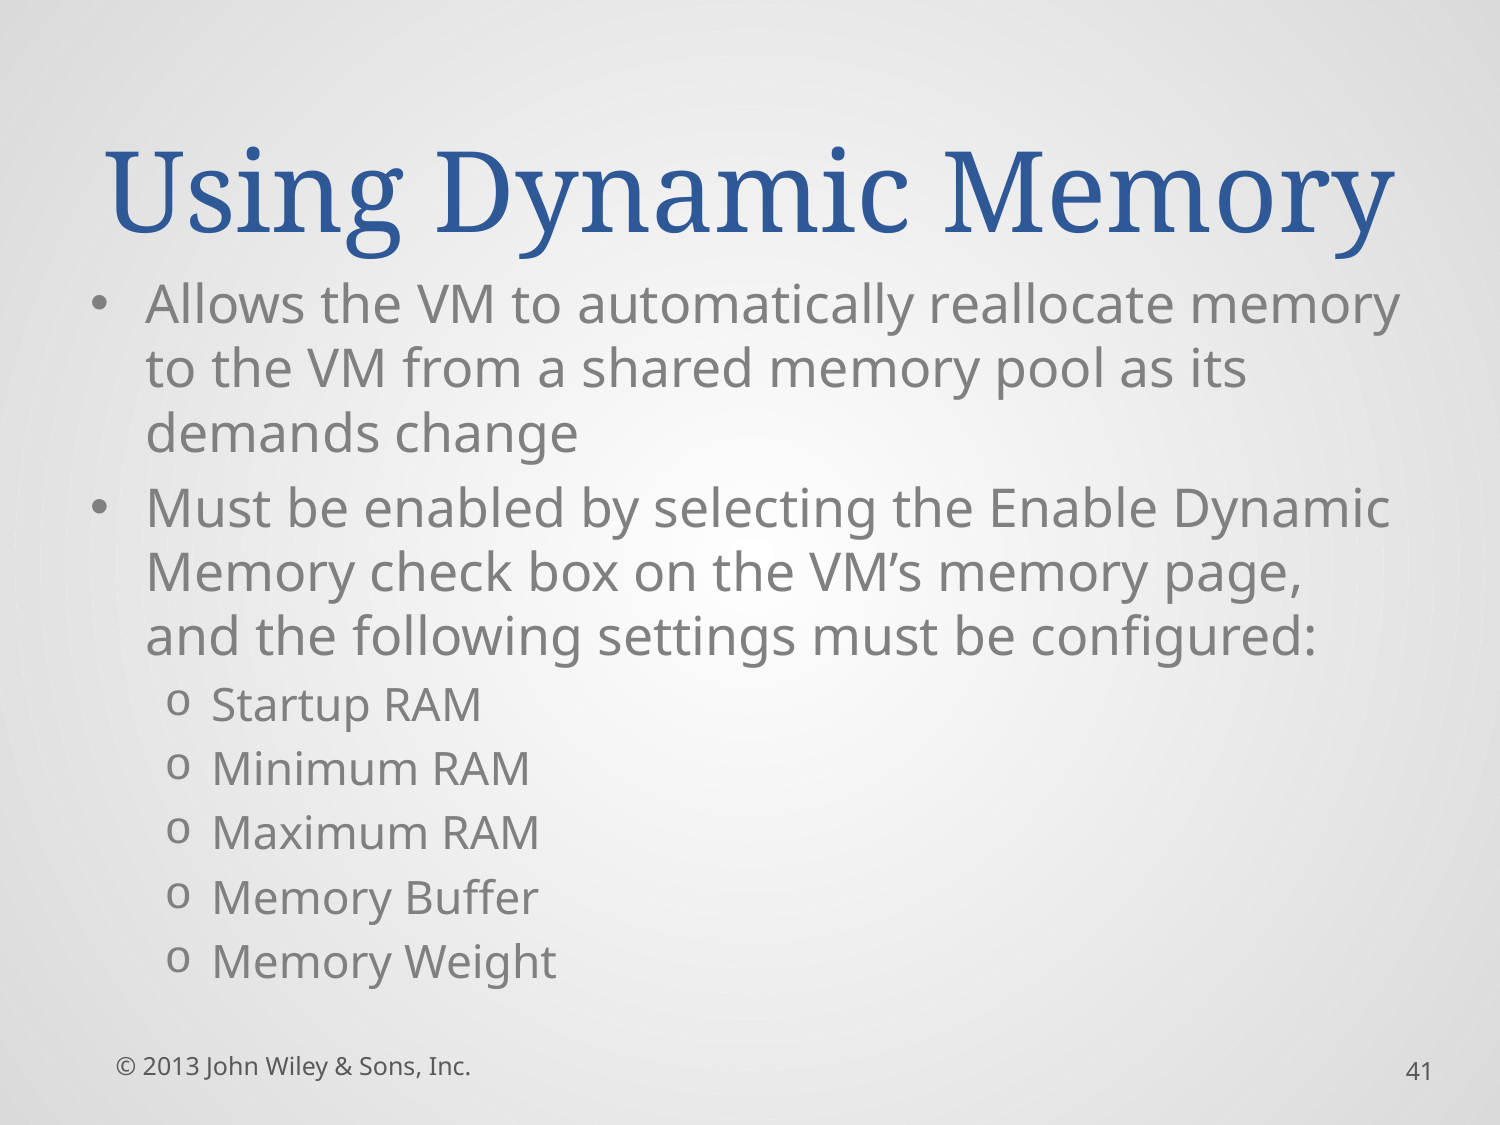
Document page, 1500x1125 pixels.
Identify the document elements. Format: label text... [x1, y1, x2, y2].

footer © 2013 John Wiley & Sons, Inc. [108, 1037, 576, 1098]
title Using Dynamic Memory [75, 0, 1425, 262]
list Allows the VM to automatically reallocate memory to the VM from a shared memory pool as its demands change Must be enabled by selecting the Enable Dynamic Memory check box on the VM’s memory page, and the following settings must be configured: Startup RAM Minimum RAM Maximum RAM Memory Buffer Memory Weight [75, 262, 1425, 1005]
slide_number 41 [1401, 1042, 1494, 1103]
